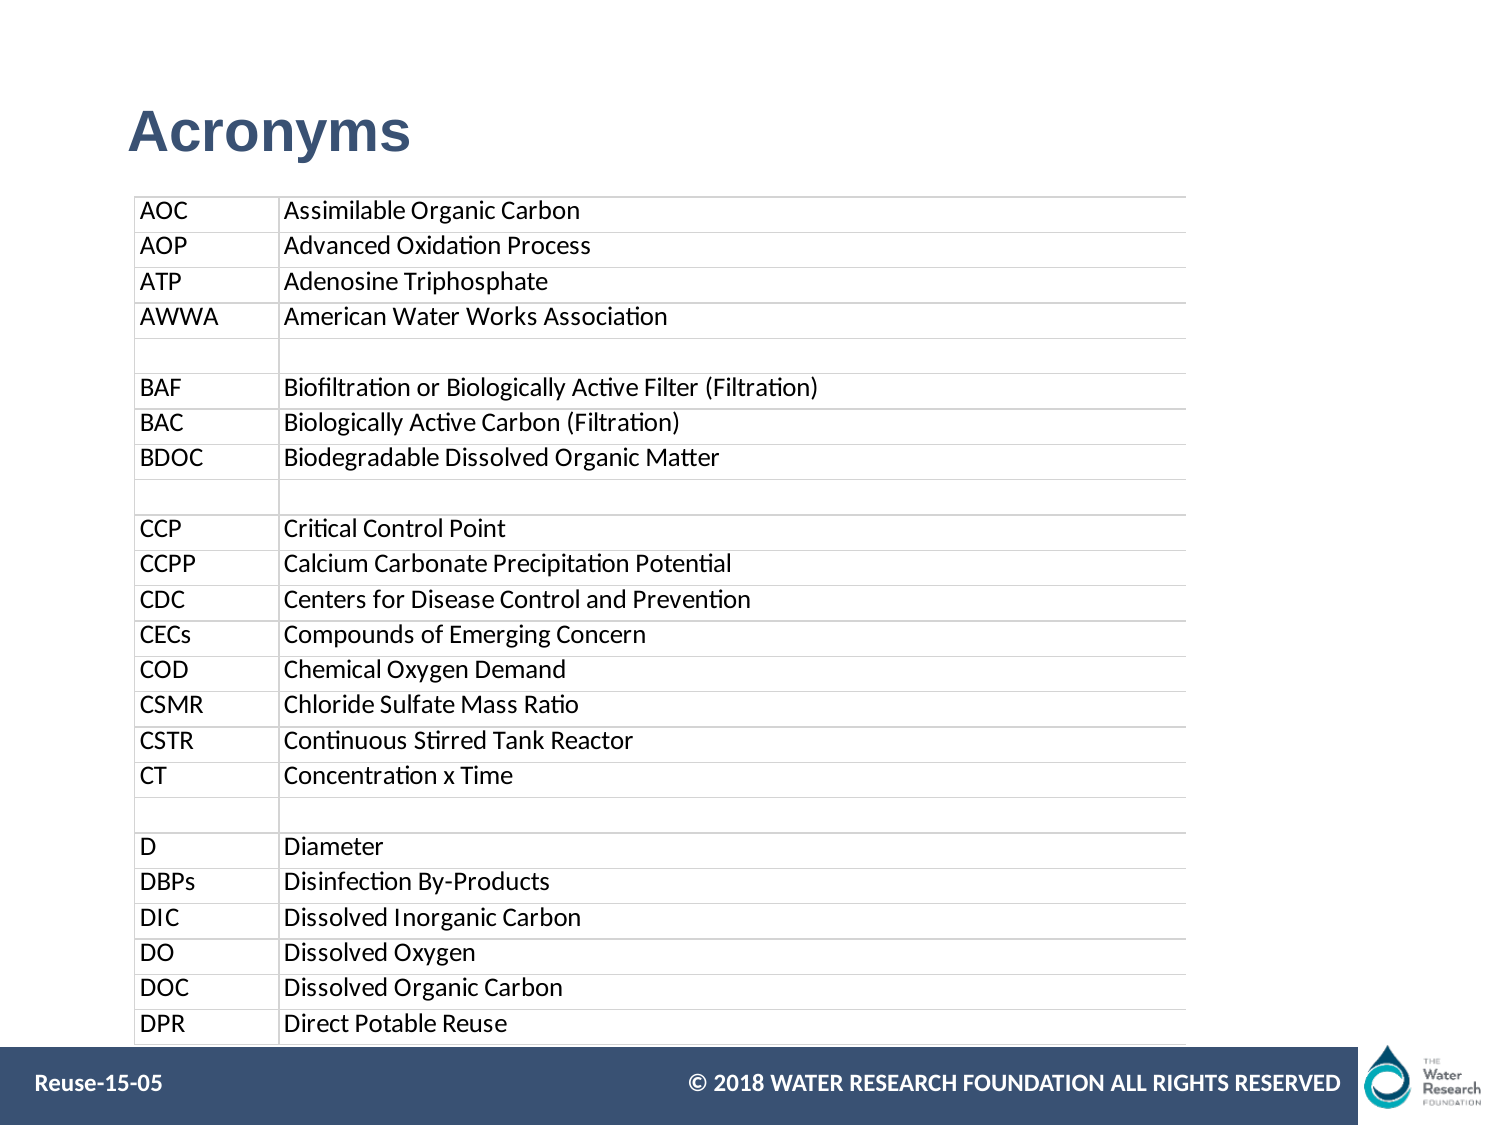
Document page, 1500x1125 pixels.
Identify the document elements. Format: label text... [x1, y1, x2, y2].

picture [1354, 1035, 1491, 1119]
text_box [134, 196, 1188, 1046]
title Acronyms [112, 88, 1390, 177]
